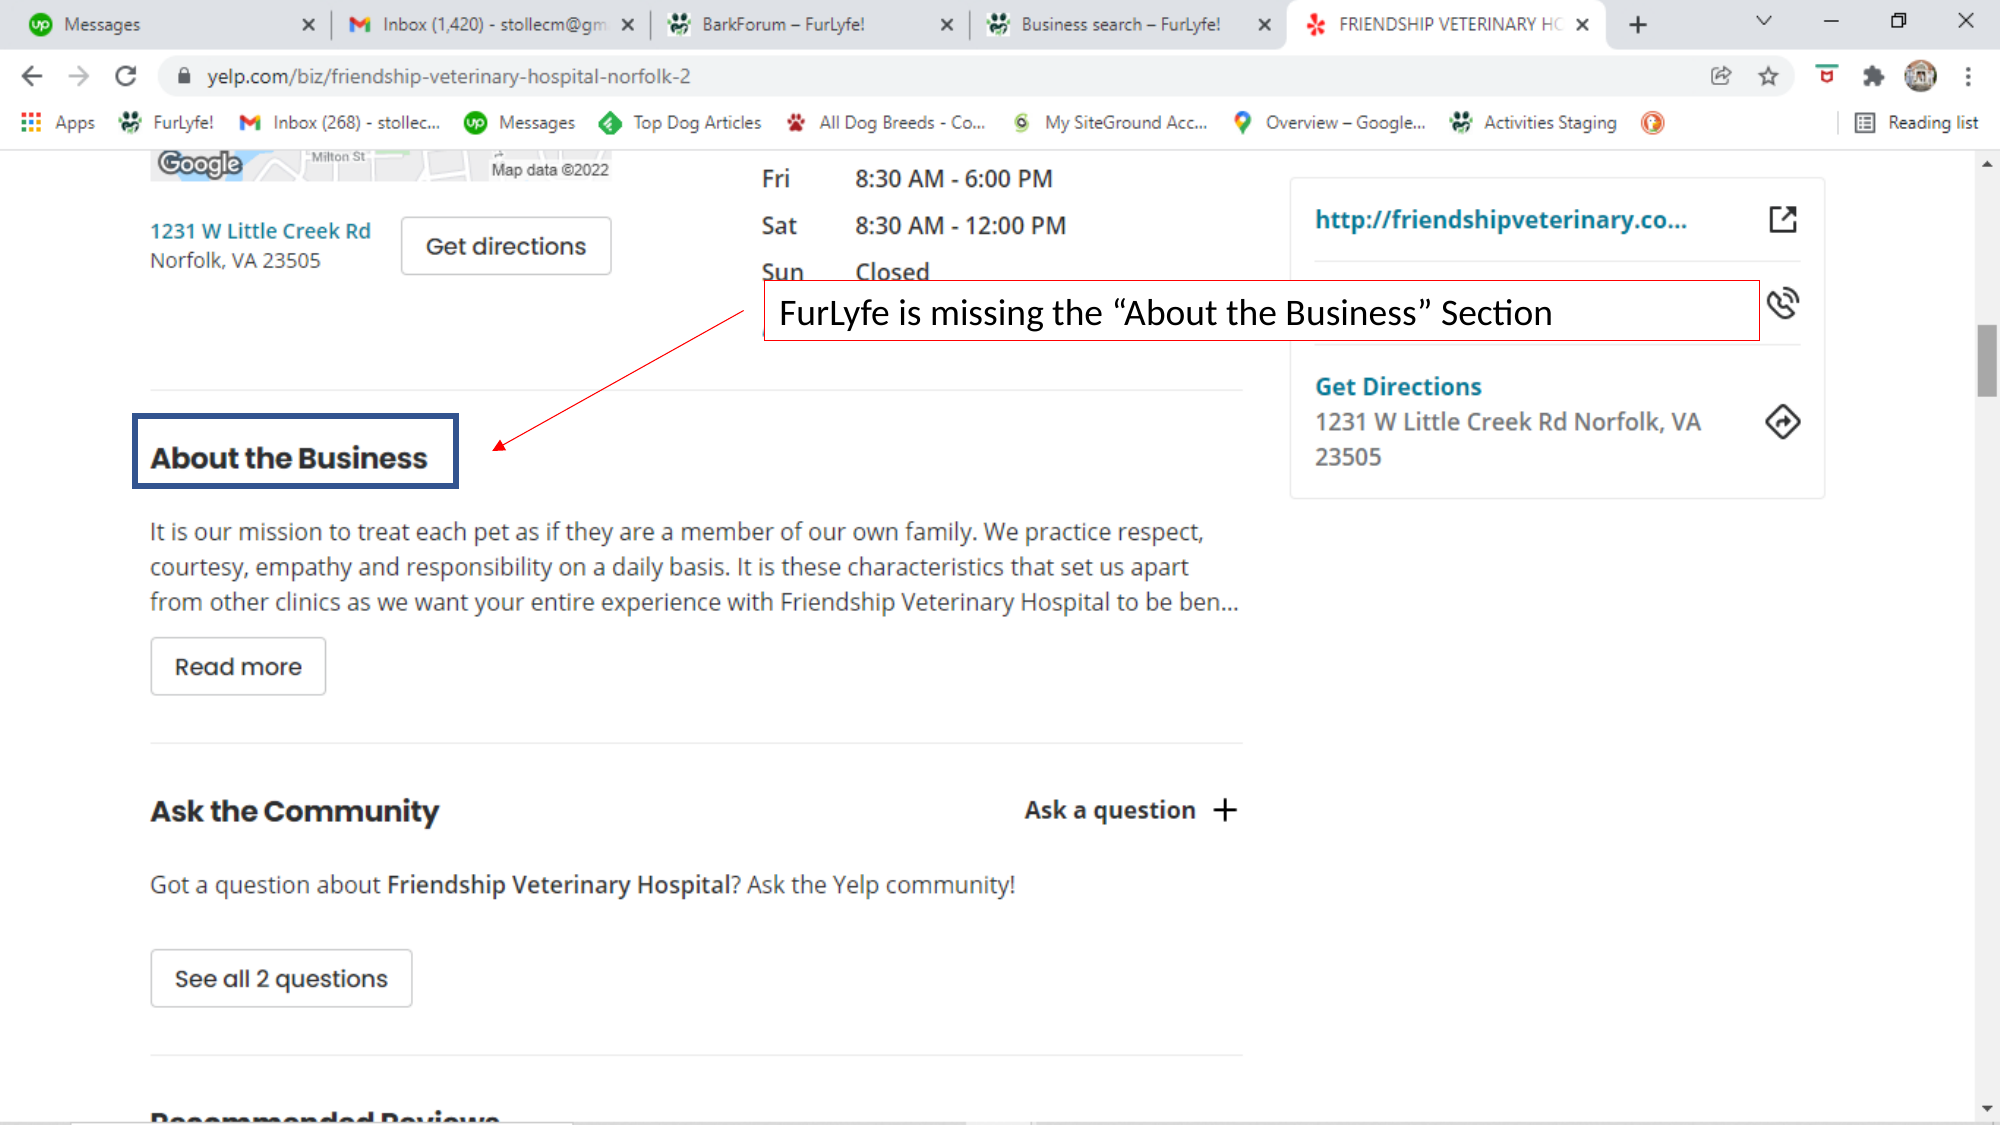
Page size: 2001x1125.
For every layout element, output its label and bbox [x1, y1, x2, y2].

picture [0, 0, 2000, 1125]
text_box [492, 310, 744, 452]
